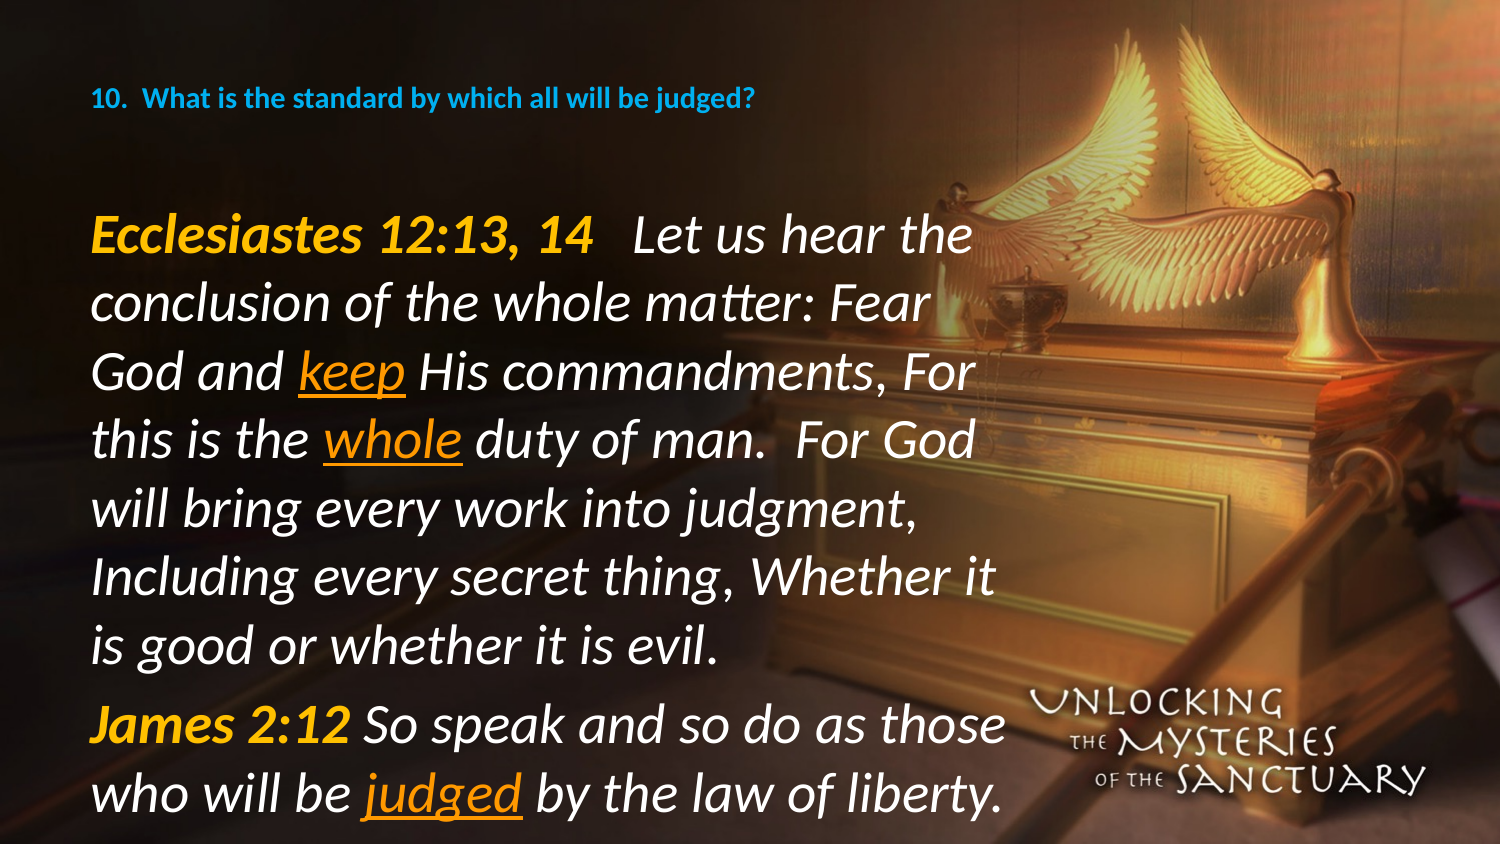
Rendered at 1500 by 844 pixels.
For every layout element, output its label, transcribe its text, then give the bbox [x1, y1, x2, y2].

list Ecclesiastes 12:13, 14 Let us hear the conclusion of the whole matter: Fear God and keep His commandments, For this is the whole duty of man. For God will bring every work into judgment, Including every secret thing, Whether it is good or whether it is evil. James 2:12 So speak and so do as those who will be judged by the law of liberty. [75, 188, 1026, 844]
title 10. What is the standard by which all will be judged? [75, 33, 1425, 175]
picture [0, 0, 1500, 844]
